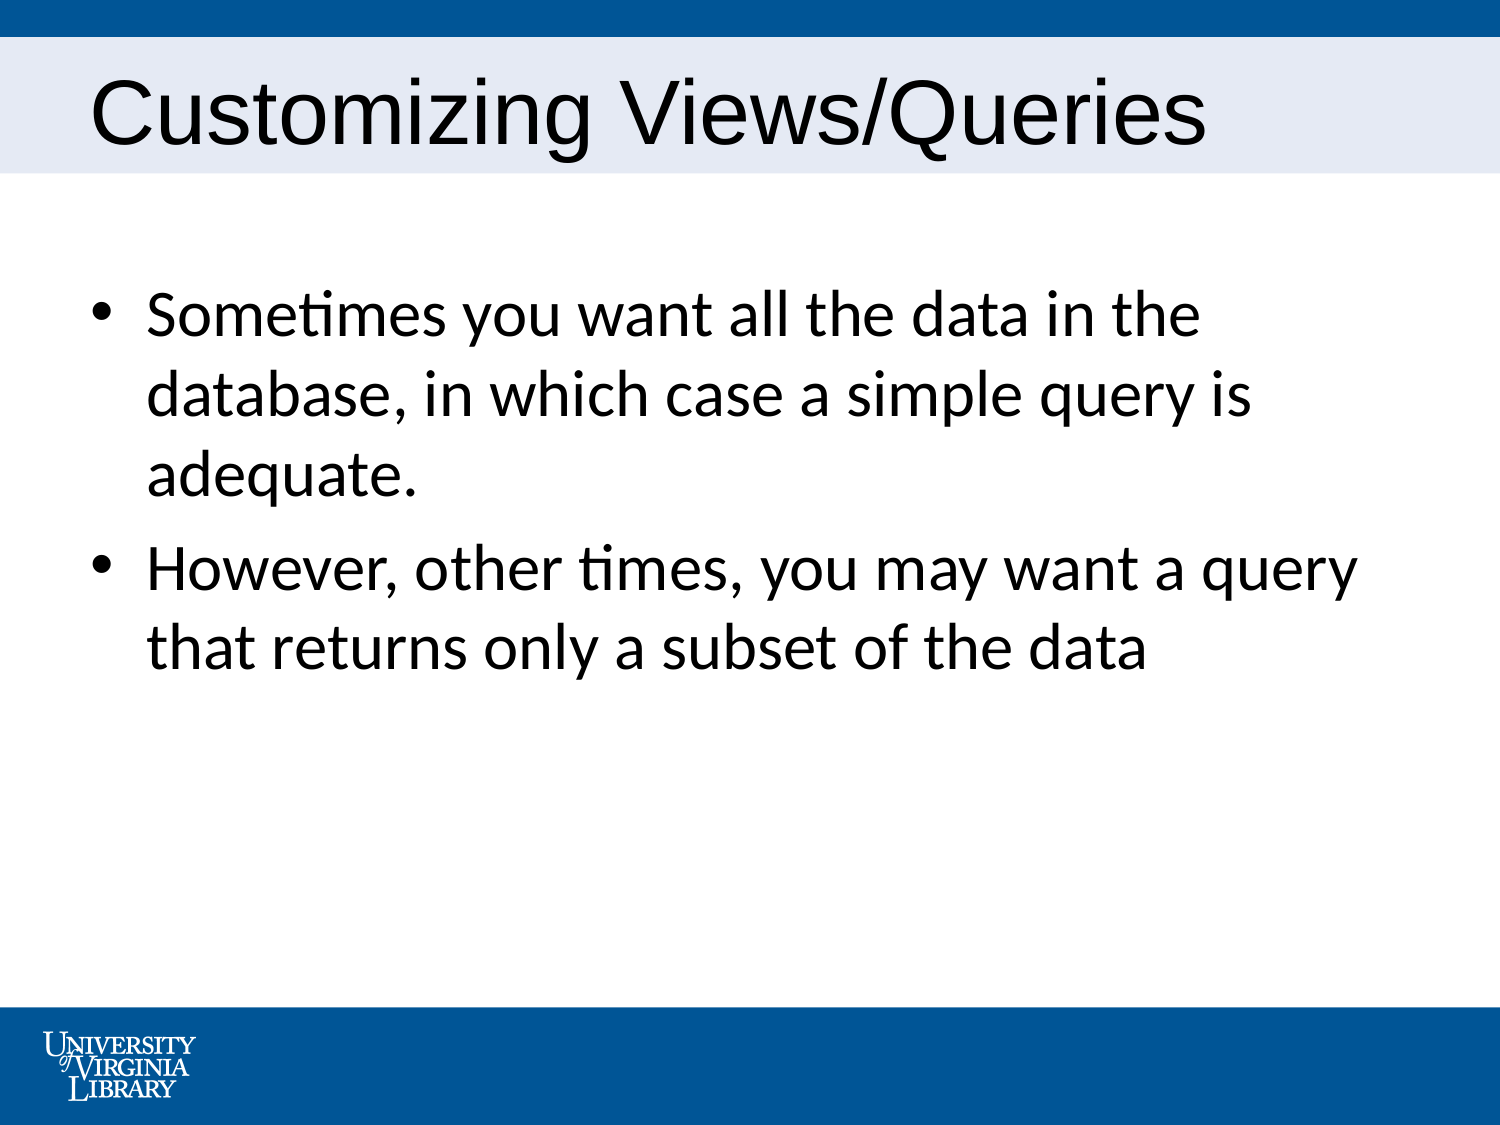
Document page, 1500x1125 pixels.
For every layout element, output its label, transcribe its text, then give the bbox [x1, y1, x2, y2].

title Customizing Views/Queries [75, 45, 1425, 175]
picture [0, 0, 1500, 1125]
list Sometimes you want all the data in the database, in which case a simple query is adequate. However, other times, you may want a query that returns only a subset of the data [75, 262, 1425, 1005]
